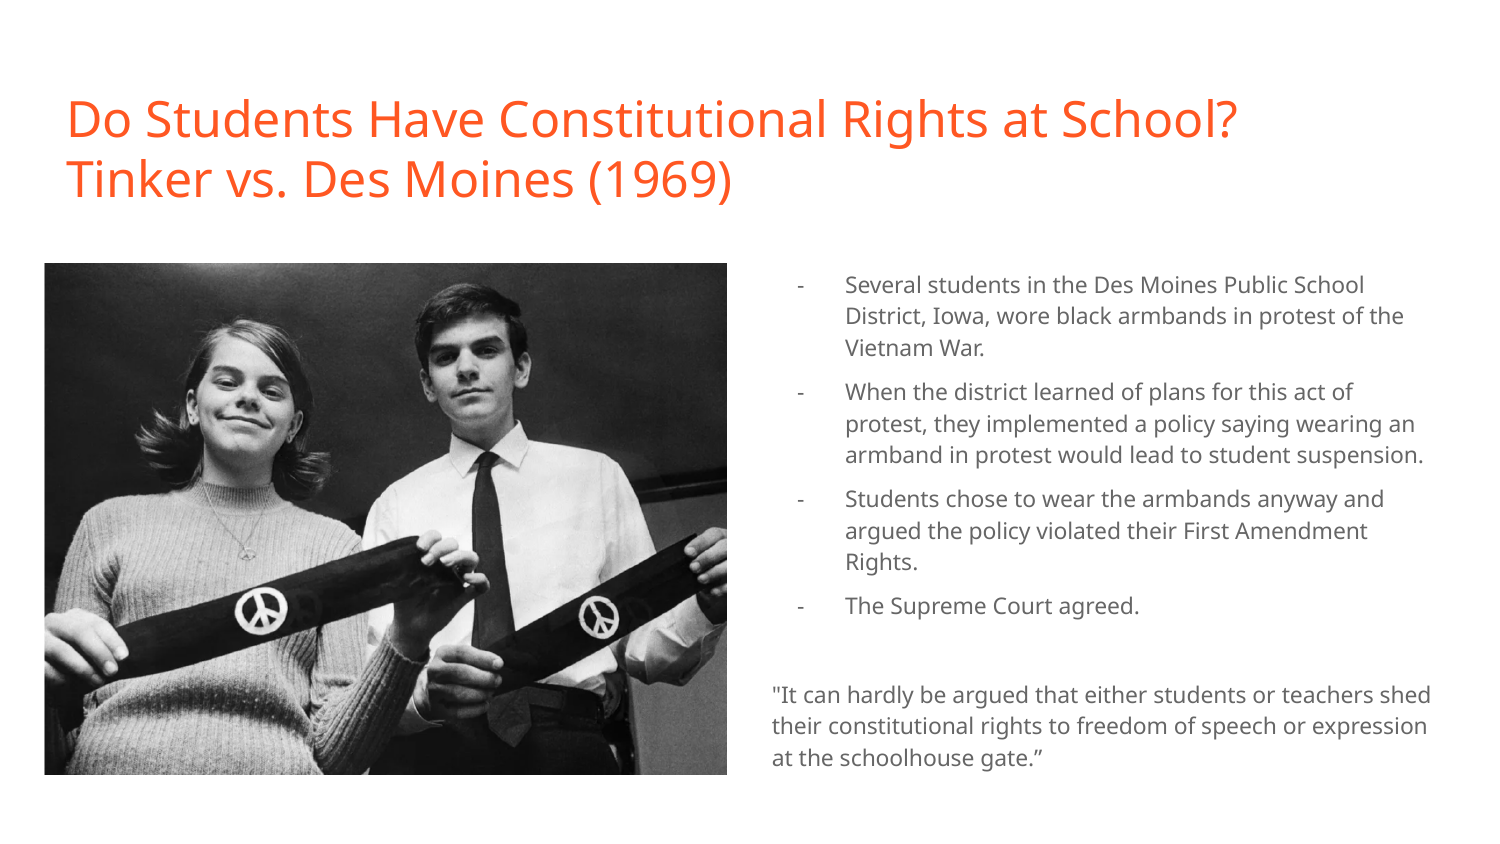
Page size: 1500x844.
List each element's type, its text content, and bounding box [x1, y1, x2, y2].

title Do Students Have Constitutional Rights at School? Tinker vs. Des Moines (1969) [51, 72, 1449, 167]
list Several students in the Des Moines Public School District, Iowa, wore black armbands in protest of the Vietnam War. When the district learned of plans for this act of protest, they implemented a policy saying wearing an armband in protest would lead to student suspension. Students chose to wear the armbands anyway and argued the policy violated their First Amendment Rights. The Supreme Court agreed. "It can hardly be argued that either students or teachers shed their constitutional rights to freedom of speech or expression at the schoolhouse gate.” [756, 251, 1449, 799]
picture [35, 251, 744, 781]
